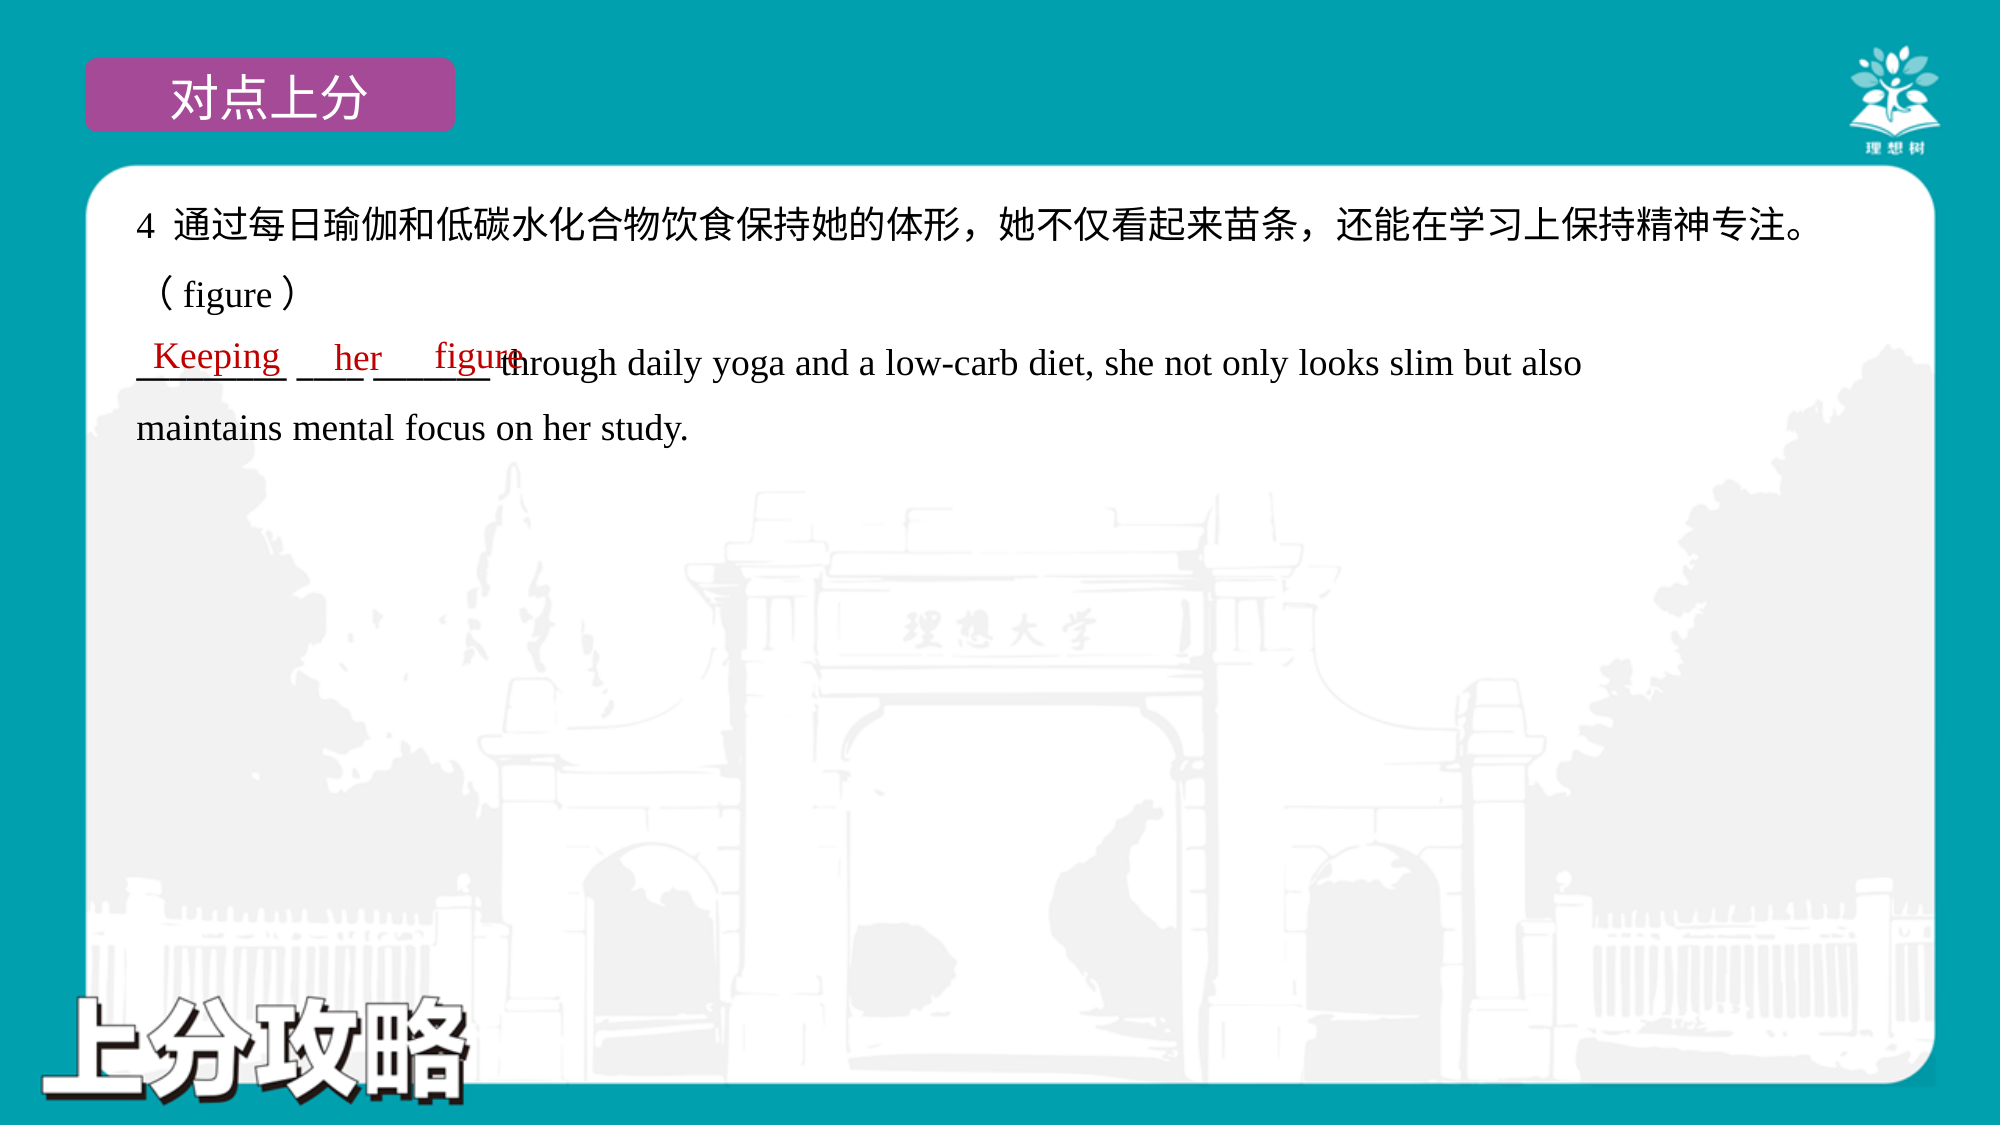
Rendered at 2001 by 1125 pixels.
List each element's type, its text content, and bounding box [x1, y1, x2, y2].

picture [0, 0, 2000, 1125]
text_box her [320, 309, 396, 371]
text_box figure [420, 307, 538, 369]
text_box 4 通过每日瑜伽和低碳水化合物饮食保持她的体形，她不仅看起来苗条，还能在学习上保持精神专注。 （figure） _________ ____ _______ through daily yoga and a low-carb diet, she not only looks slim but also maintains mental focus on her study. [136, 177, 1865, 441]
text_box Keeping [139, 307, 294, 369]
